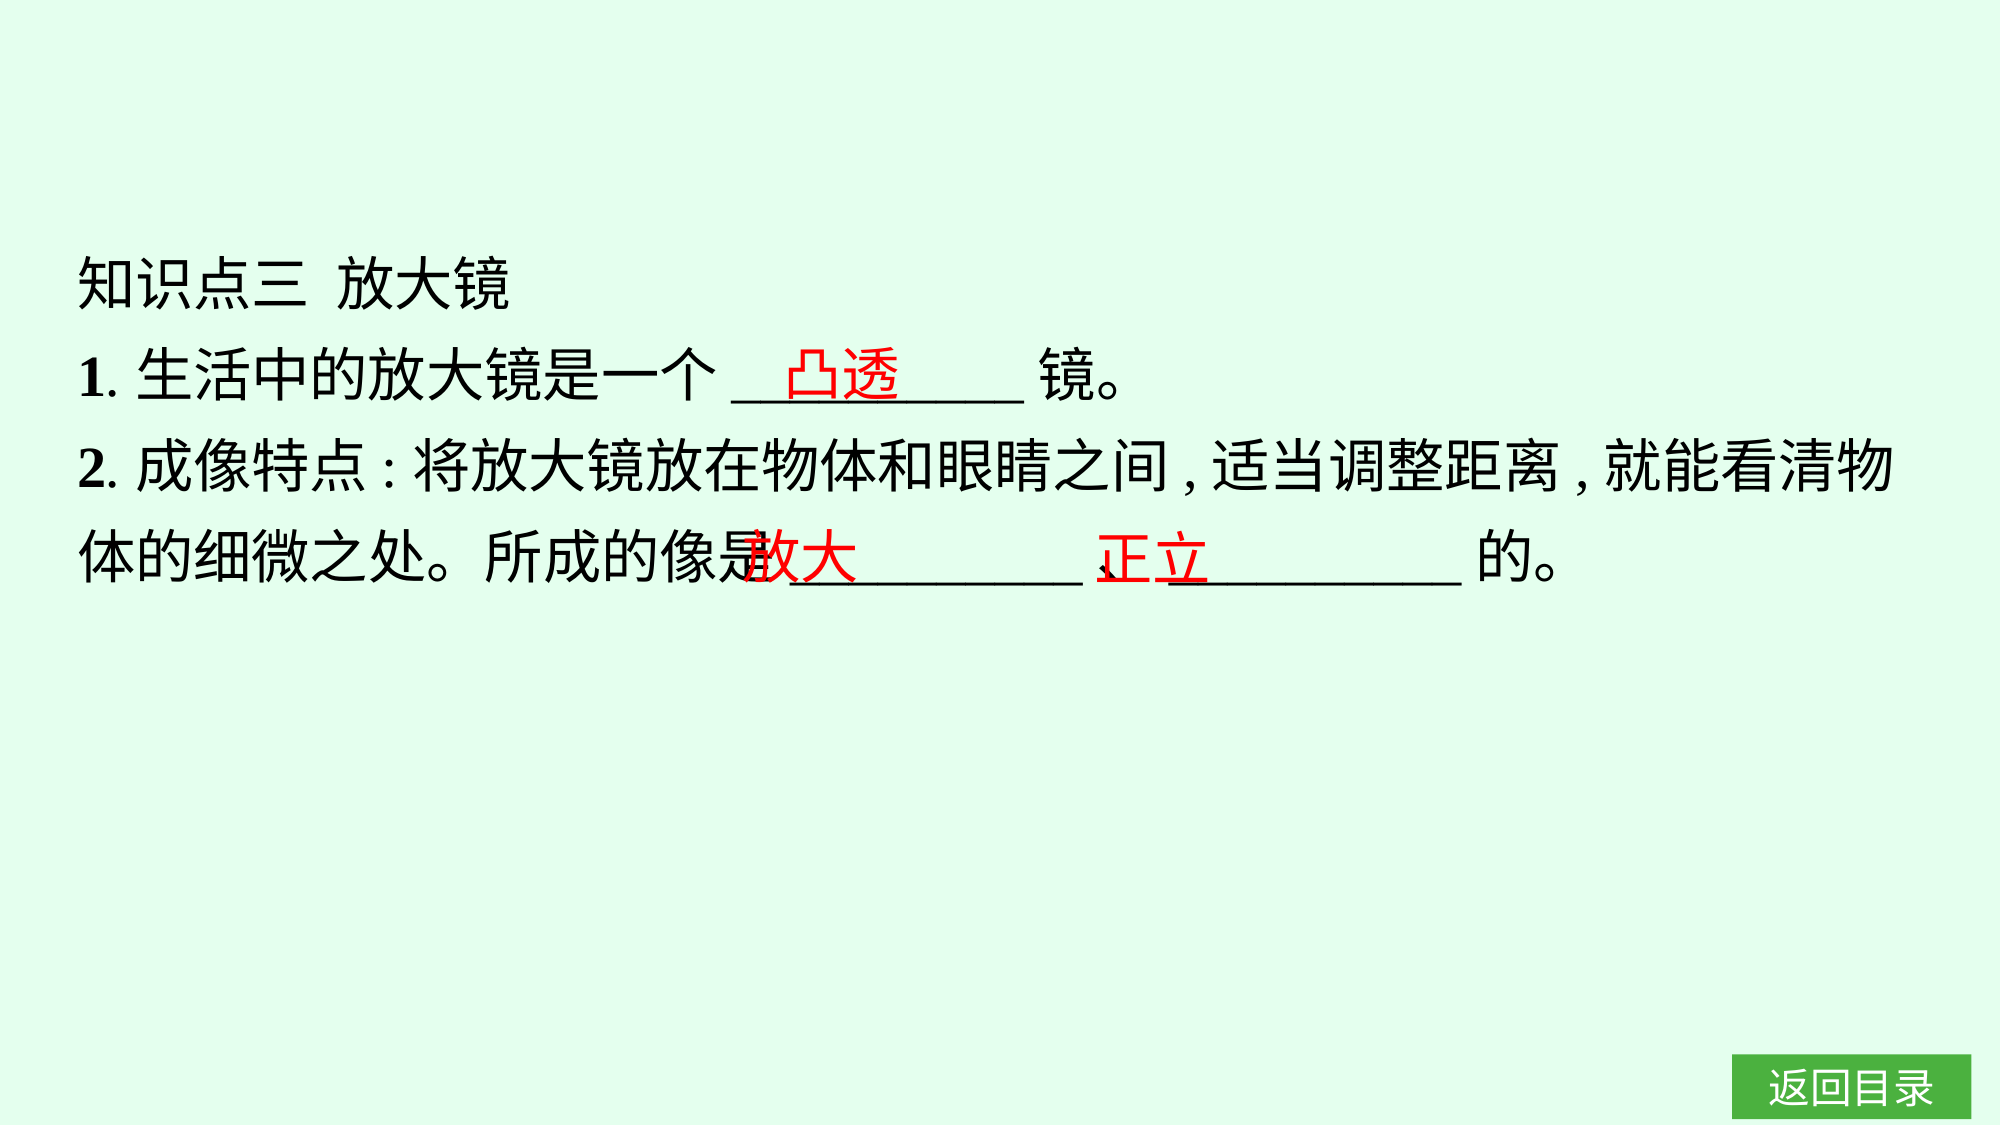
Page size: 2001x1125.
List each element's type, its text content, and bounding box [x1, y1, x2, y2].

text_box 放大 [727, 492, 887, 598]
text_box 凸透 [768, 309, 928, 415]
text_box 知识点三 放大镜 1.生活中的放大镜是一个__________镜。 2.成像特点:将放大镜放在物体和眼睛之间,适当调整距离,就能看清物体的细微之处。所成的像是__________、__________的。 [62, 219, 1938, 598]
text_box 正立 [1079, 493, 1227, 600]
